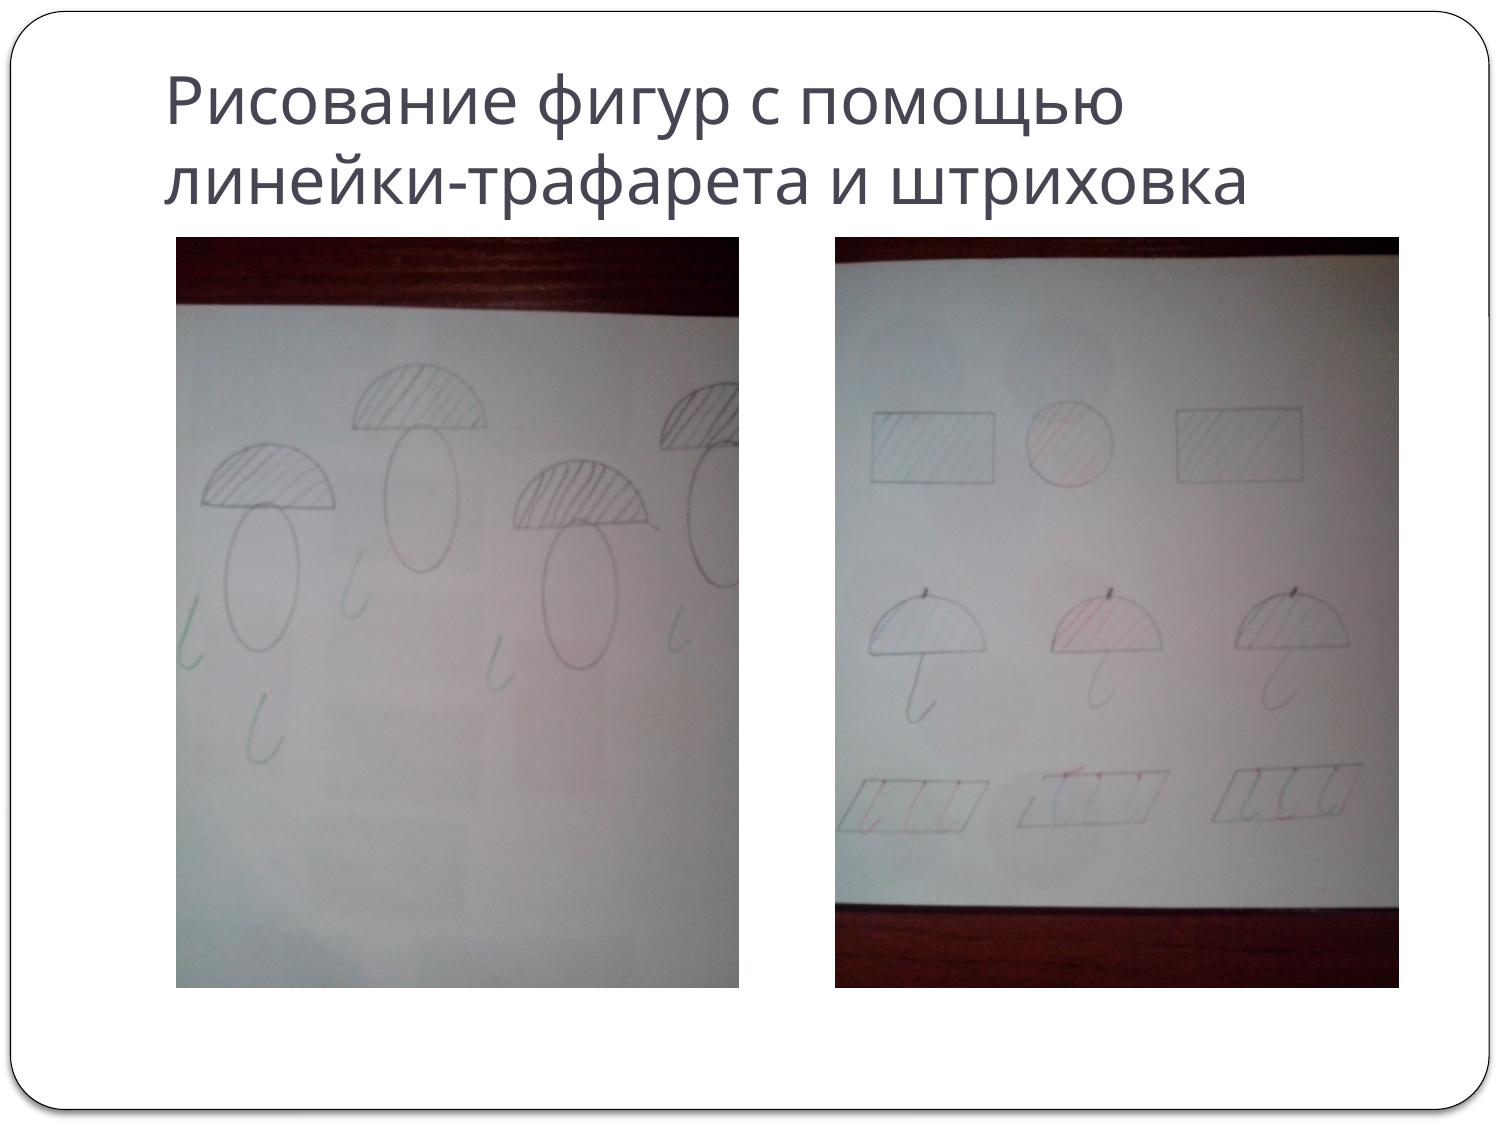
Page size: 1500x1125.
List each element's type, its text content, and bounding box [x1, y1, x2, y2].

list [176, 237, 739, 988]
title Рисование фигур с помощью линейки-трафарета и штриховка [150, 45, 1425, 233]
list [835, 237, 1399, 988]
